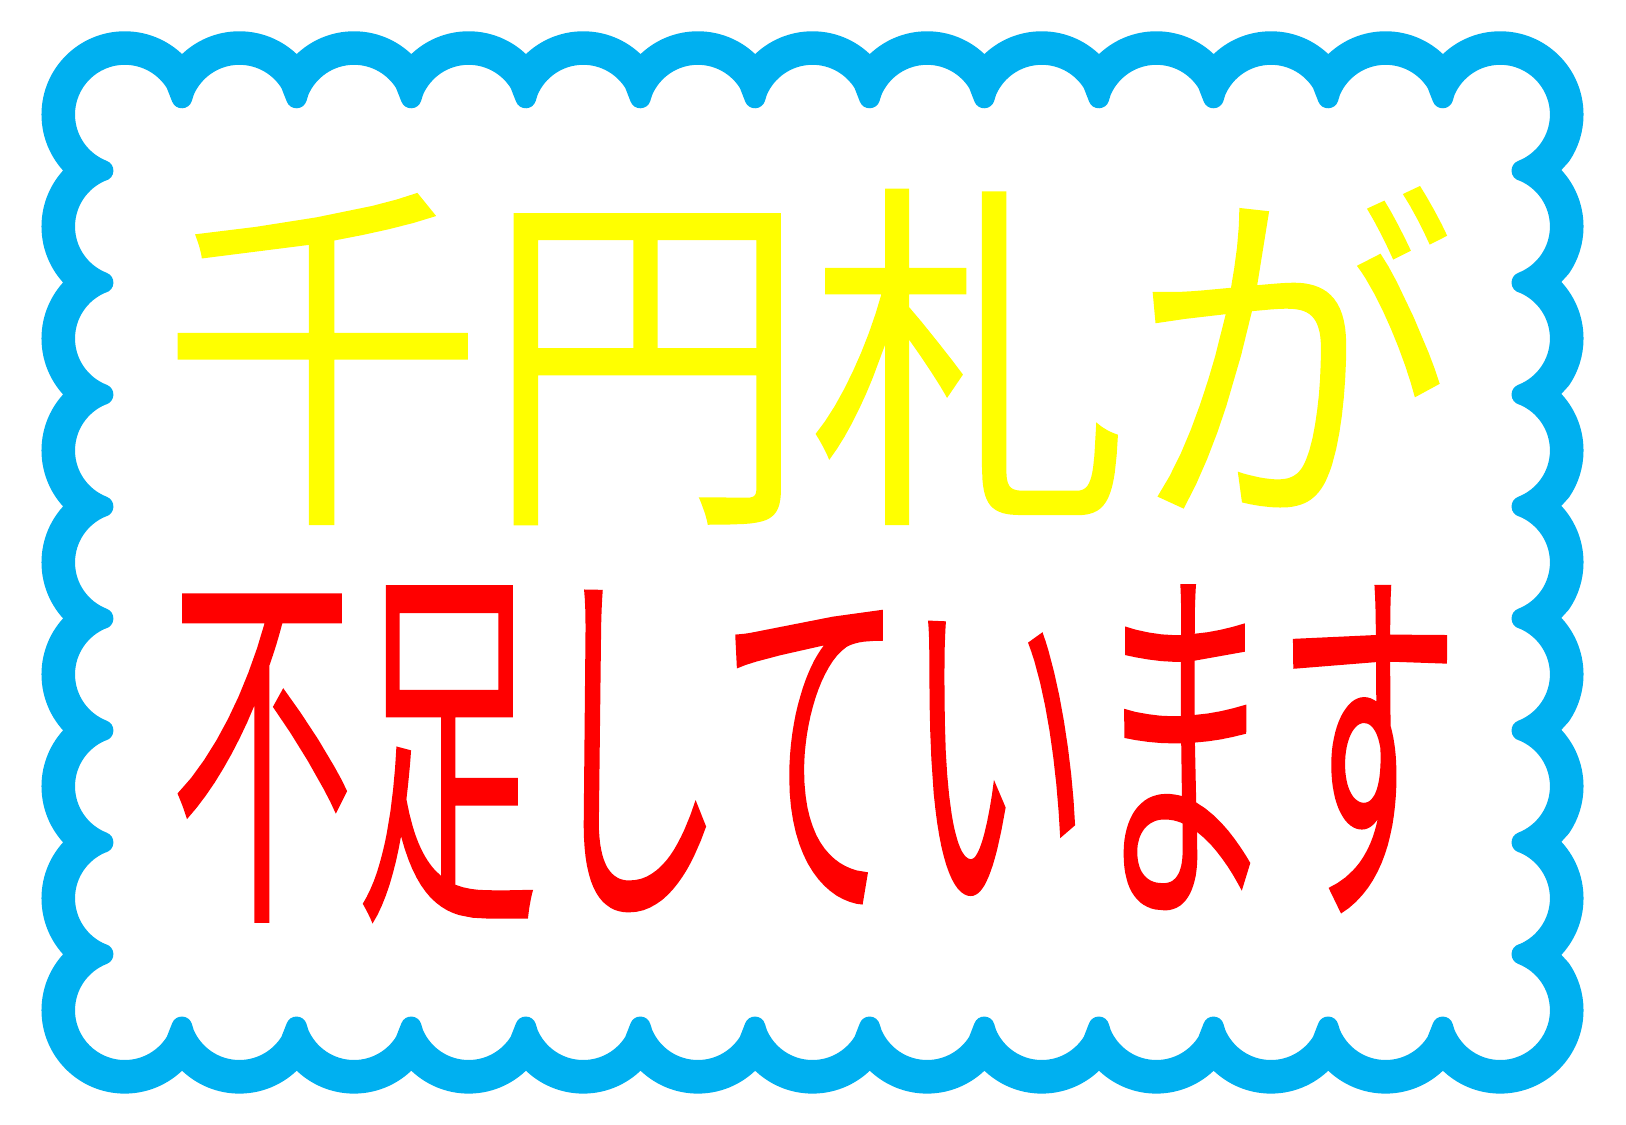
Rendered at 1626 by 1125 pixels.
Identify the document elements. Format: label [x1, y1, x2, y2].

text_box [49, 39, 1576, 1086]
